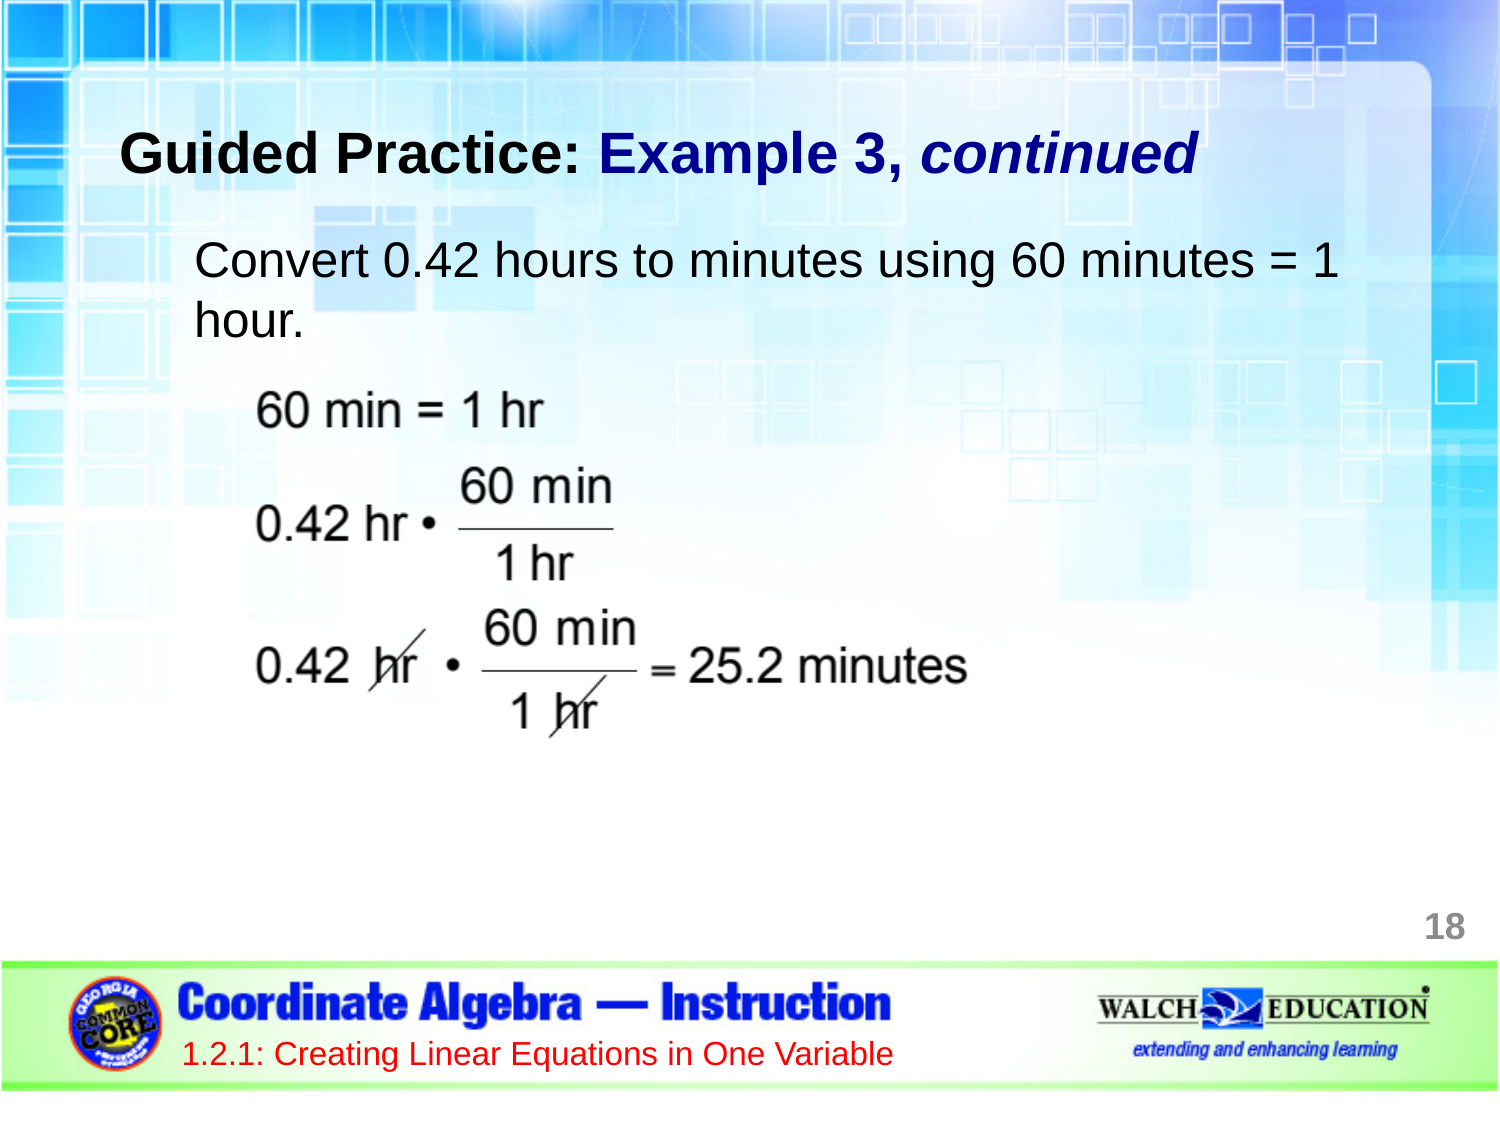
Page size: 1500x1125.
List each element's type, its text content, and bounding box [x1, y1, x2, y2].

list 1.2.1: Creating Linear Equations in One Variable [166, 1024, 1074, 1069]
text_box Guided Practice: Example 3, continued Convert 0.42 hours to minutes using 60 minutes = 1 hour. [104, 108, 1413, 929]
picture [1, 0, 1500, 1091]
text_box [253, 385, 971, 740]
slide_number 18 [1361, 901, 1481, 949]
